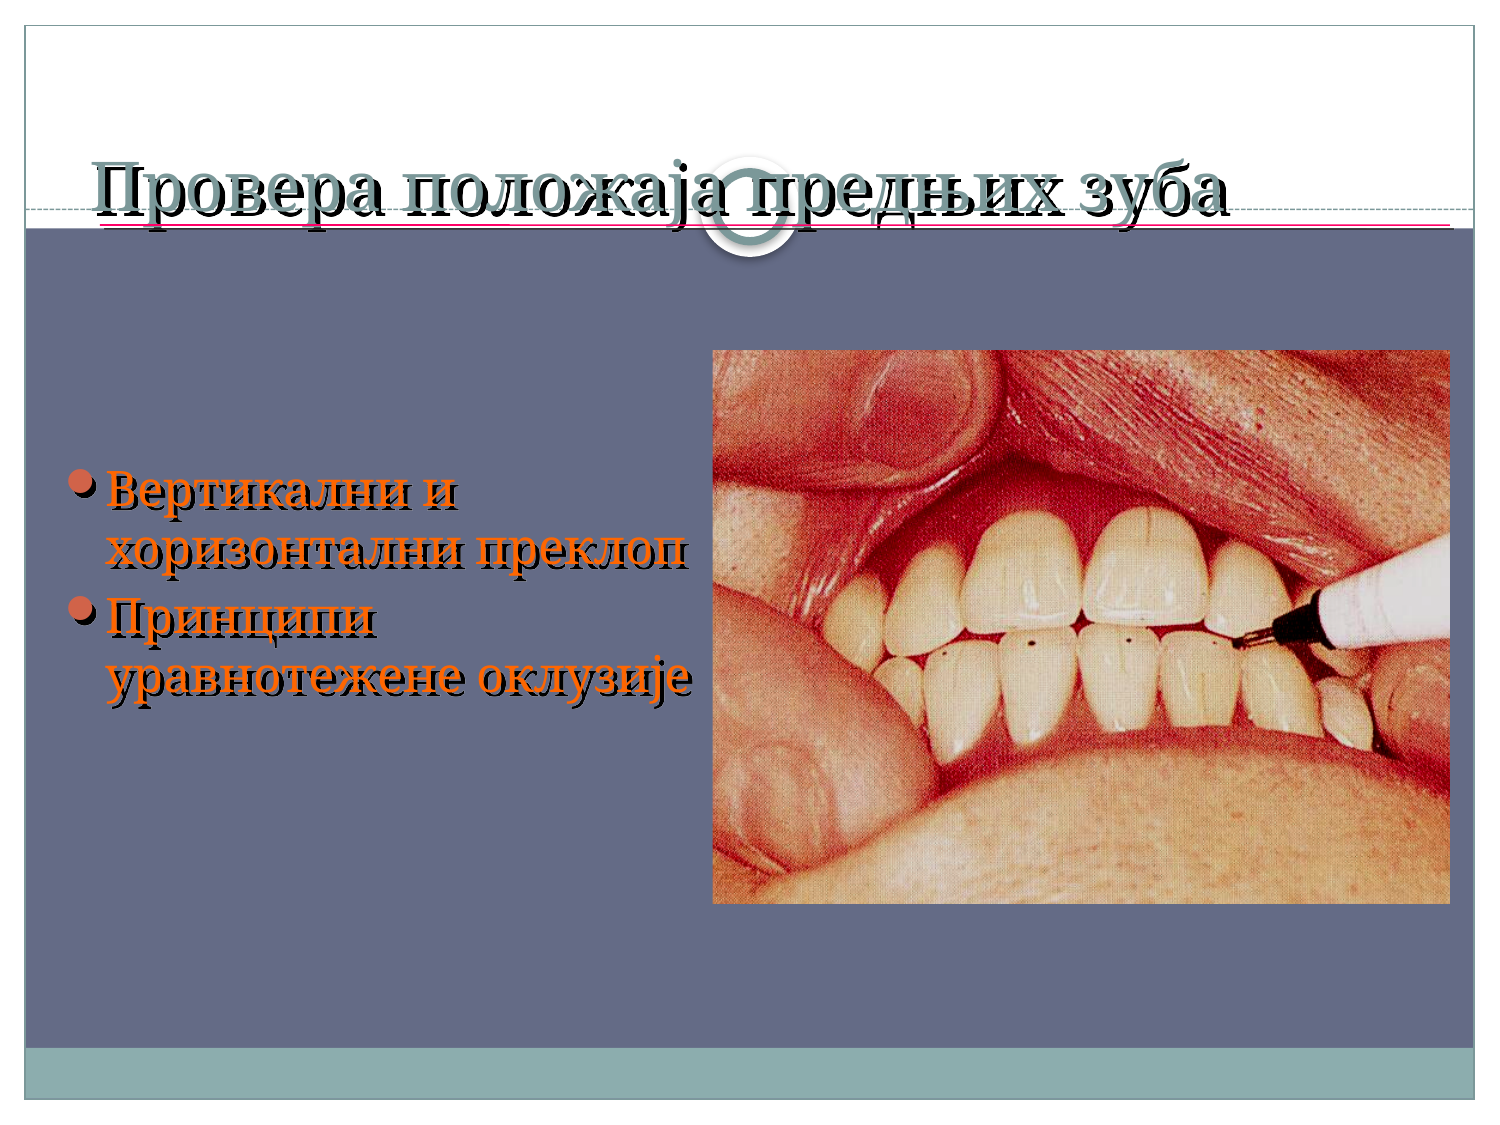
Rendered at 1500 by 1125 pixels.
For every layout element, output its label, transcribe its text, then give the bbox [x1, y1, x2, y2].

title Провера положаја предњих зуба [75, 45, 1425, 233]
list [712, 349, 1451, 904]
list Вертикални и хоризонтални преклоп Принципи уравнотежене оклузије [50, 450, 705, 788]
